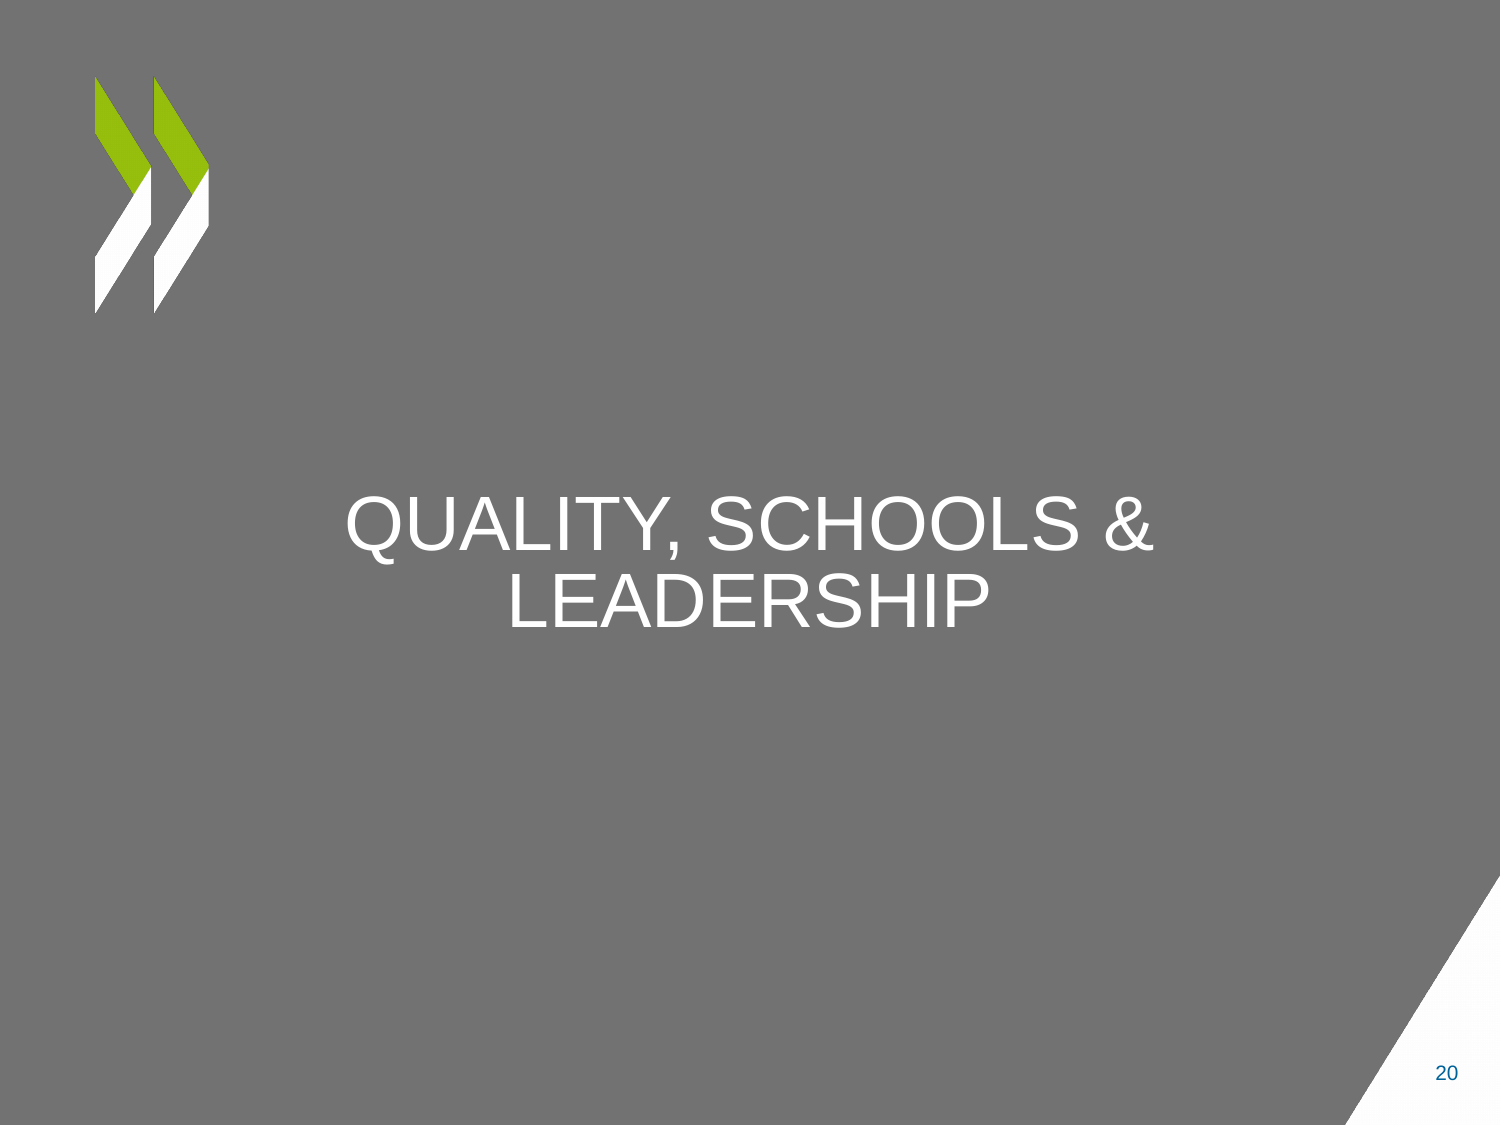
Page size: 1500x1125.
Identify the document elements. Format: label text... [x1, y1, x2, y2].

slide_number 20 [1417, 1051, 1474, 1092]
title Quality, schools & leadership [206, 480, 1294, 652]
